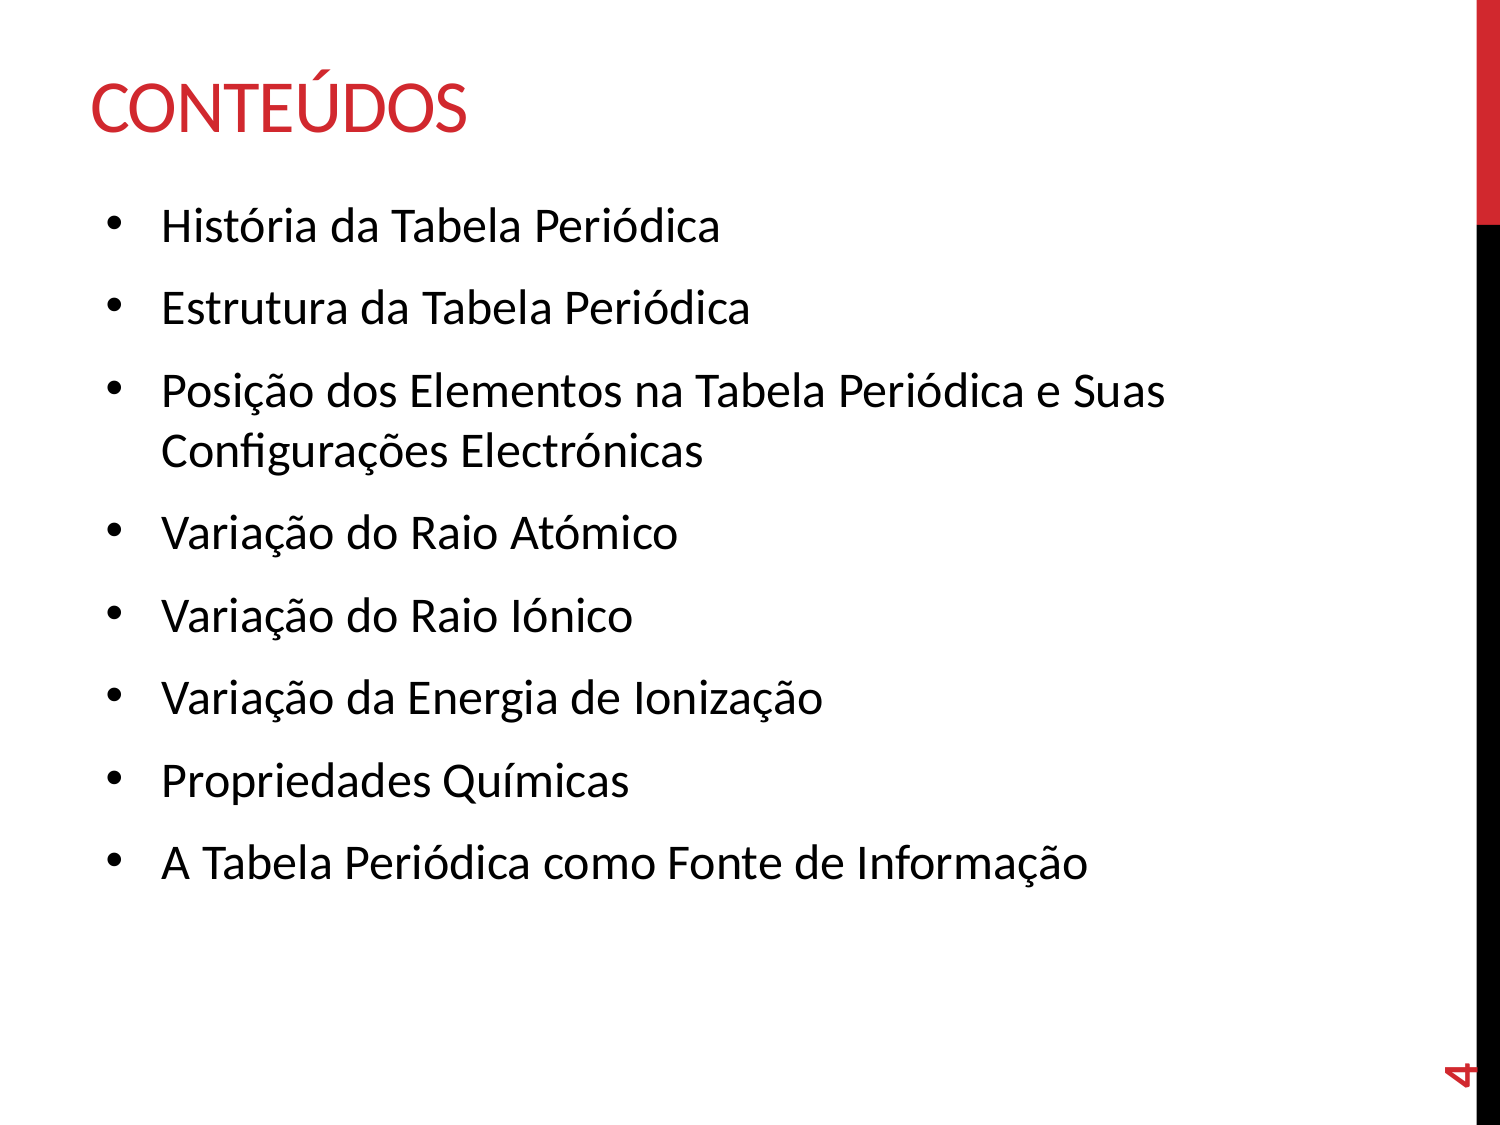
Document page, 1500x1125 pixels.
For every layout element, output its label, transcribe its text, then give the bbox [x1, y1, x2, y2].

title conteúdos [75, 19, 1329, 156]
slide_number 4 [1427, 887, 1488, 1104]
list História da Tabela Periódica Estrutura da Tabela Periódica Posição dos Elementos na Tabela Periódica e Suas Configurações Electrónicas Variação do Raio Atómico Variação do Raio Iónico Variação da Energia de Ionização Propriedades Químicas A Tabela Periódica como Fonte de Informação [90, 184, 1341, 976]
